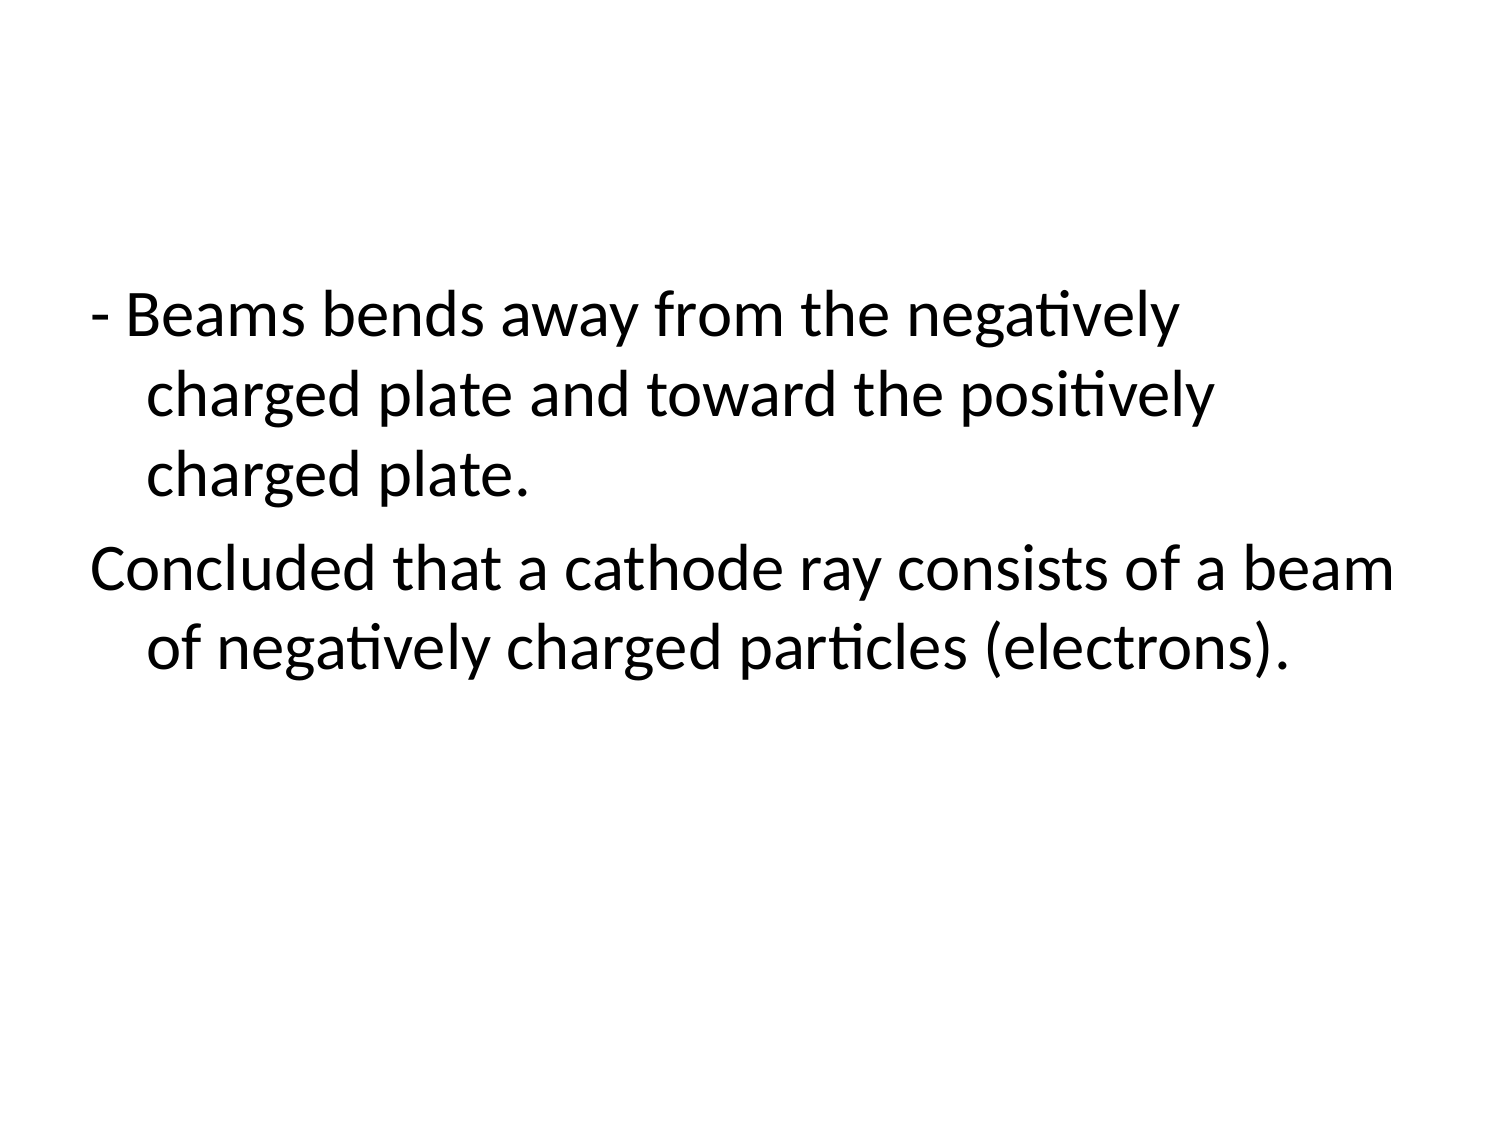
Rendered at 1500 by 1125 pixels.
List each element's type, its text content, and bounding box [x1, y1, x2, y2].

list - Beams bends away from the negatively charged plate and toward the positively charged plate. Concluded that a cathode ray consists of a beam of negatively charged particles (electrons). [75, 262, 1425, 1005]
